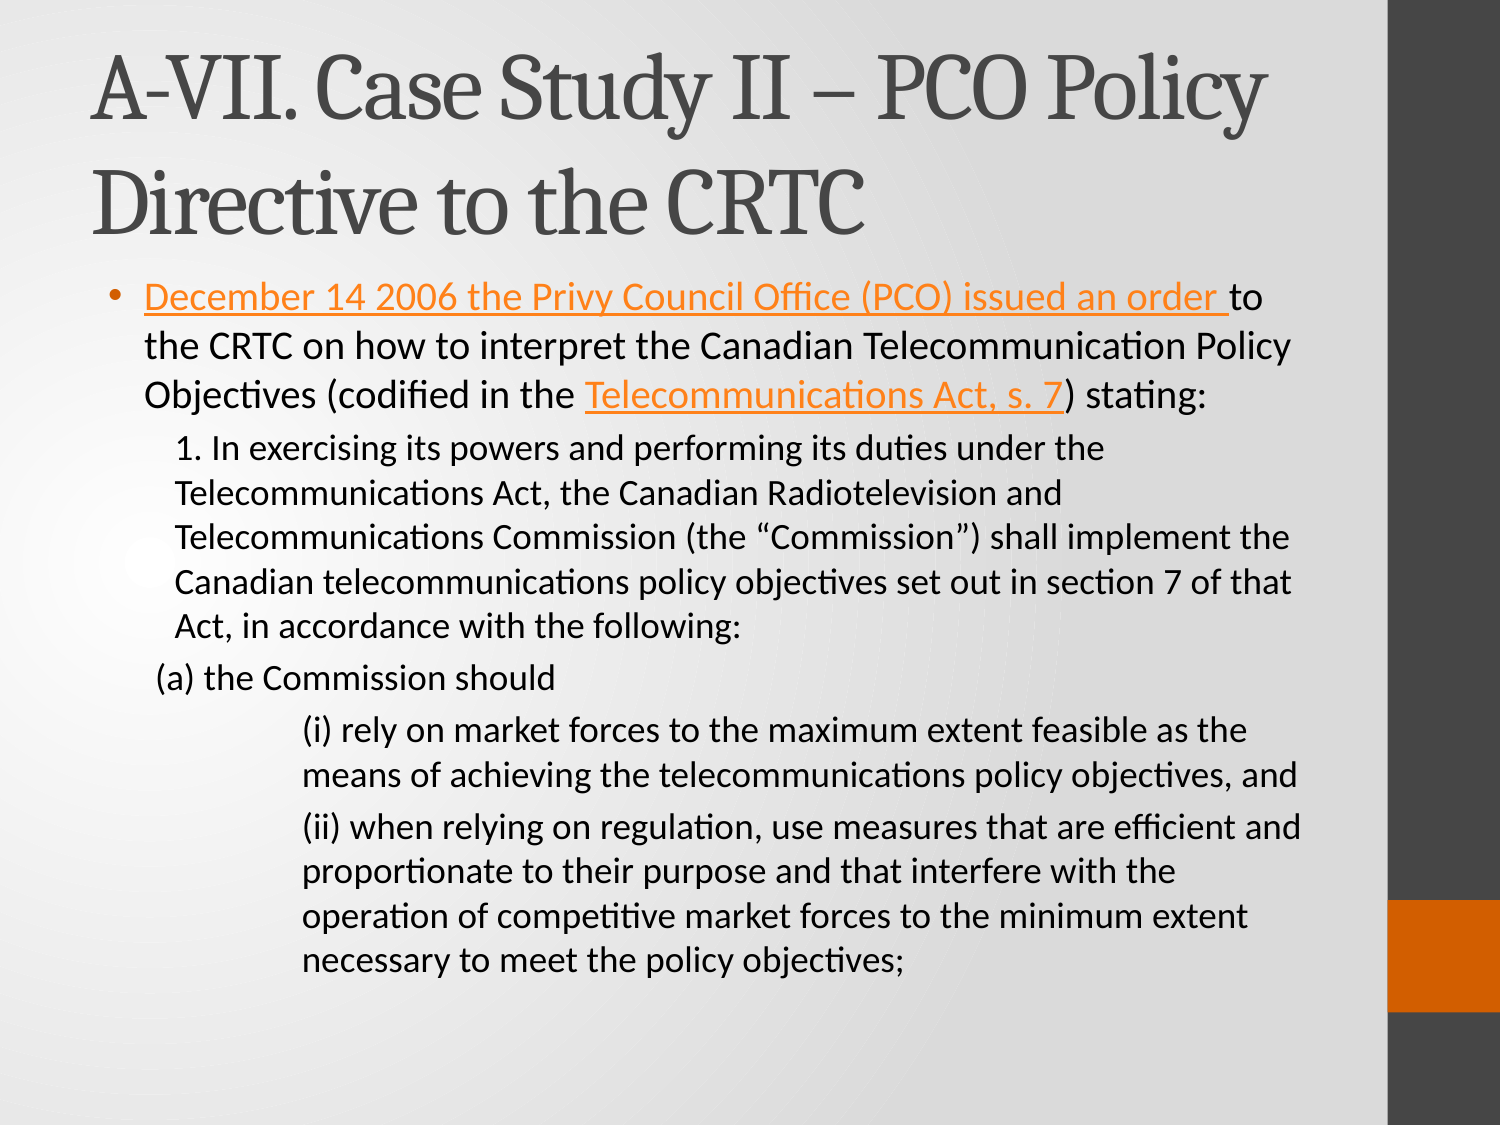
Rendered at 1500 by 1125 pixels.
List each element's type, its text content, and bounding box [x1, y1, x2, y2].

list December 14 2006 the Privy Council Office (PCO) issued an order to the CRTC on how to interpret the Canadian Telecommunication Policy Objectives (codified in the Telecommunications Act, s. 7) stating: 1. In exercising its powers and performing its duties under the Telecommunications Act, the Canadian Radiotelevision and Telecommunications Commission (the “Commission”) shall implement the Canadian telecommunications policy objectives set out in section 7 of that Act, in accordance with the following: (a) the Commission should (i) rely on market forces to the maximum extent feasible as the means of achieving the telecommunications policy objectives, and (ii) when relying on regulation, use measures that are efficient and proportionate to their purpose and that interfere with the operation of competitive market forces to the minimum extent necessary to meet the policy objectives; [75, 262, 1325, 1050]
title A-VII. Case Study II – PCO Policy Directive to the CRTC [75, 45, 1325, 233]
